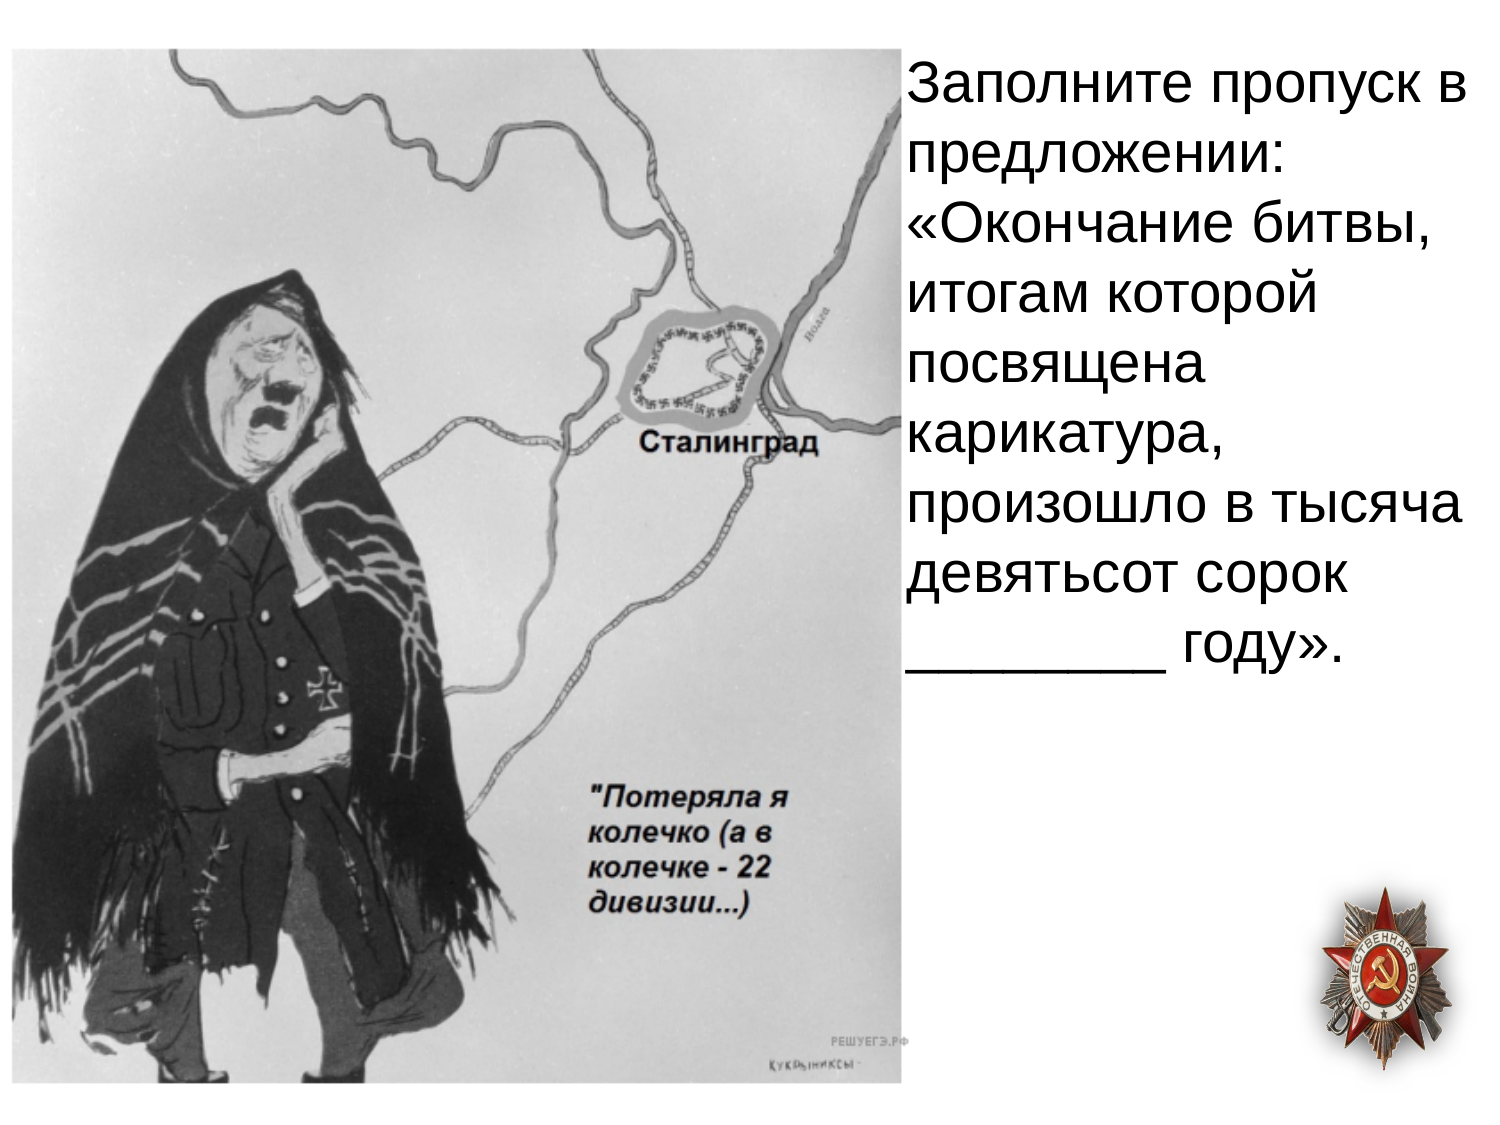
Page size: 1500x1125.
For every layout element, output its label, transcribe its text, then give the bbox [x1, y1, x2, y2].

picture [0, 44, 916, 1089]
picture [1314, 881, 1458, 1081]
text_box Заполните пропуск в предложении: «Окончание битвы, итогам которой посвящена карикатура, произошло в тысяча девятьсот сорок ________ году». [891, 36, 1500, 682]
